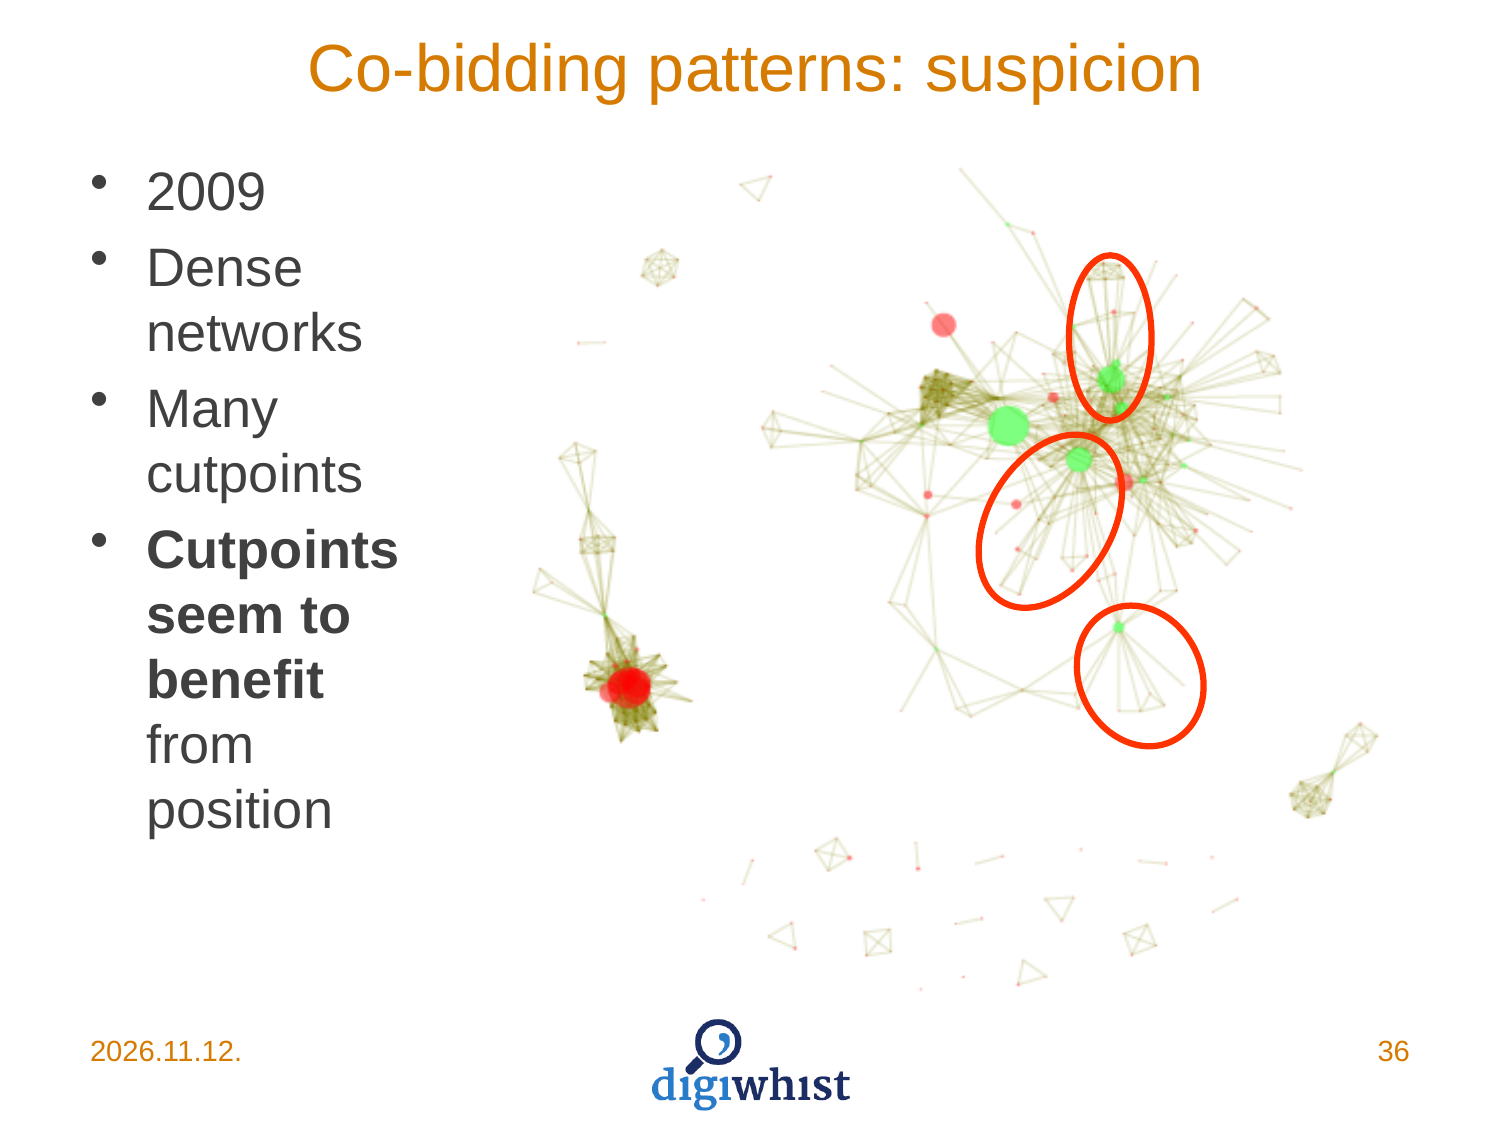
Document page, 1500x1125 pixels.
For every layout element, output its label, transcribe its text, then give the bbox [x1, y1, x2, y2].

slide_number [74, 1024, 426, 1103]
slide_number 36 [1074, 1024, 1426, 1103]
picture [642, 1012, 858, 1115]
text_box 2009 Dense networks Many cutpoints Cutpoints seem to benefit from position [75, 148, 455, 1012]
title Co-bidding patterns: suspicion [53, 7, 1459, 124]
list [513, 125, 1395, 1011]
